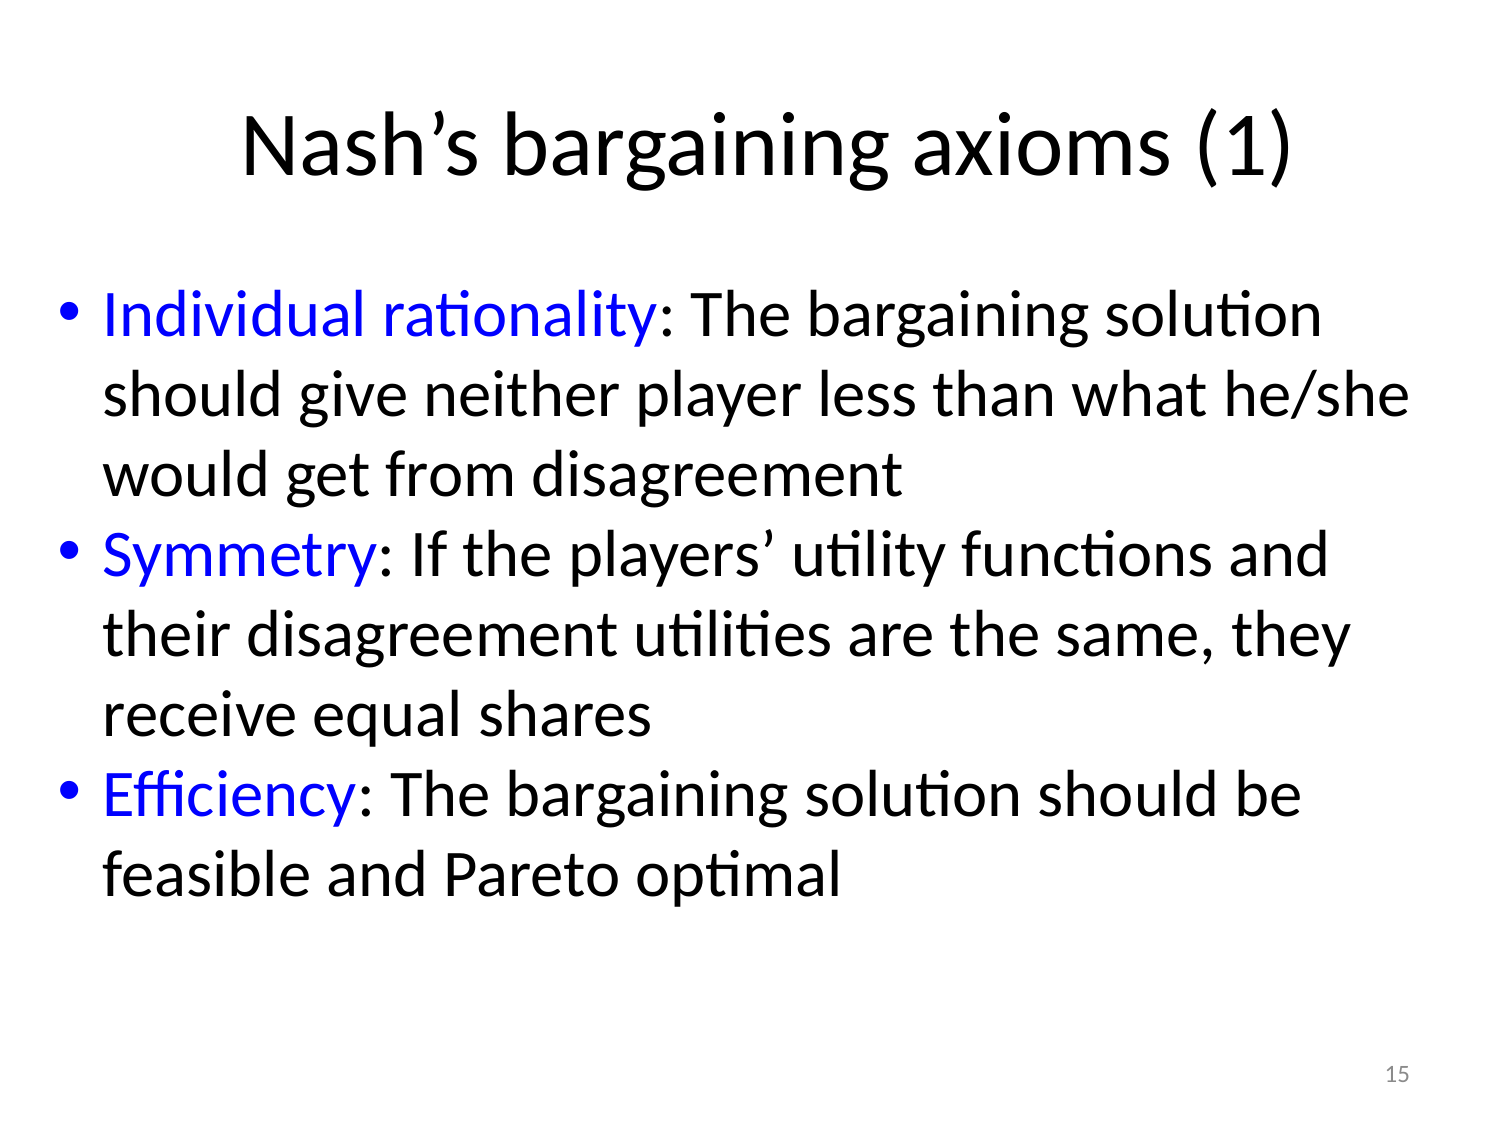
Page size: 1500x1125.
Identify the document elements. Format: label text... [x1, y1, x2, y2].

text_box Nash’s bargaining axioms (1) [143, 45, 1394, 233]
slide_number 15 [1074, 1042, 1425, 1103]
text_box Individual rationality: The bargaining solution should give neither player less than what he/she would get from disagreement Symmetry: If the players’ utility functions and their disagreement utilities are the same, they receive equal shares Efficiency: The bargaining solution should be feasible and Pareto optimal [42, 262, 1453, 1005]
